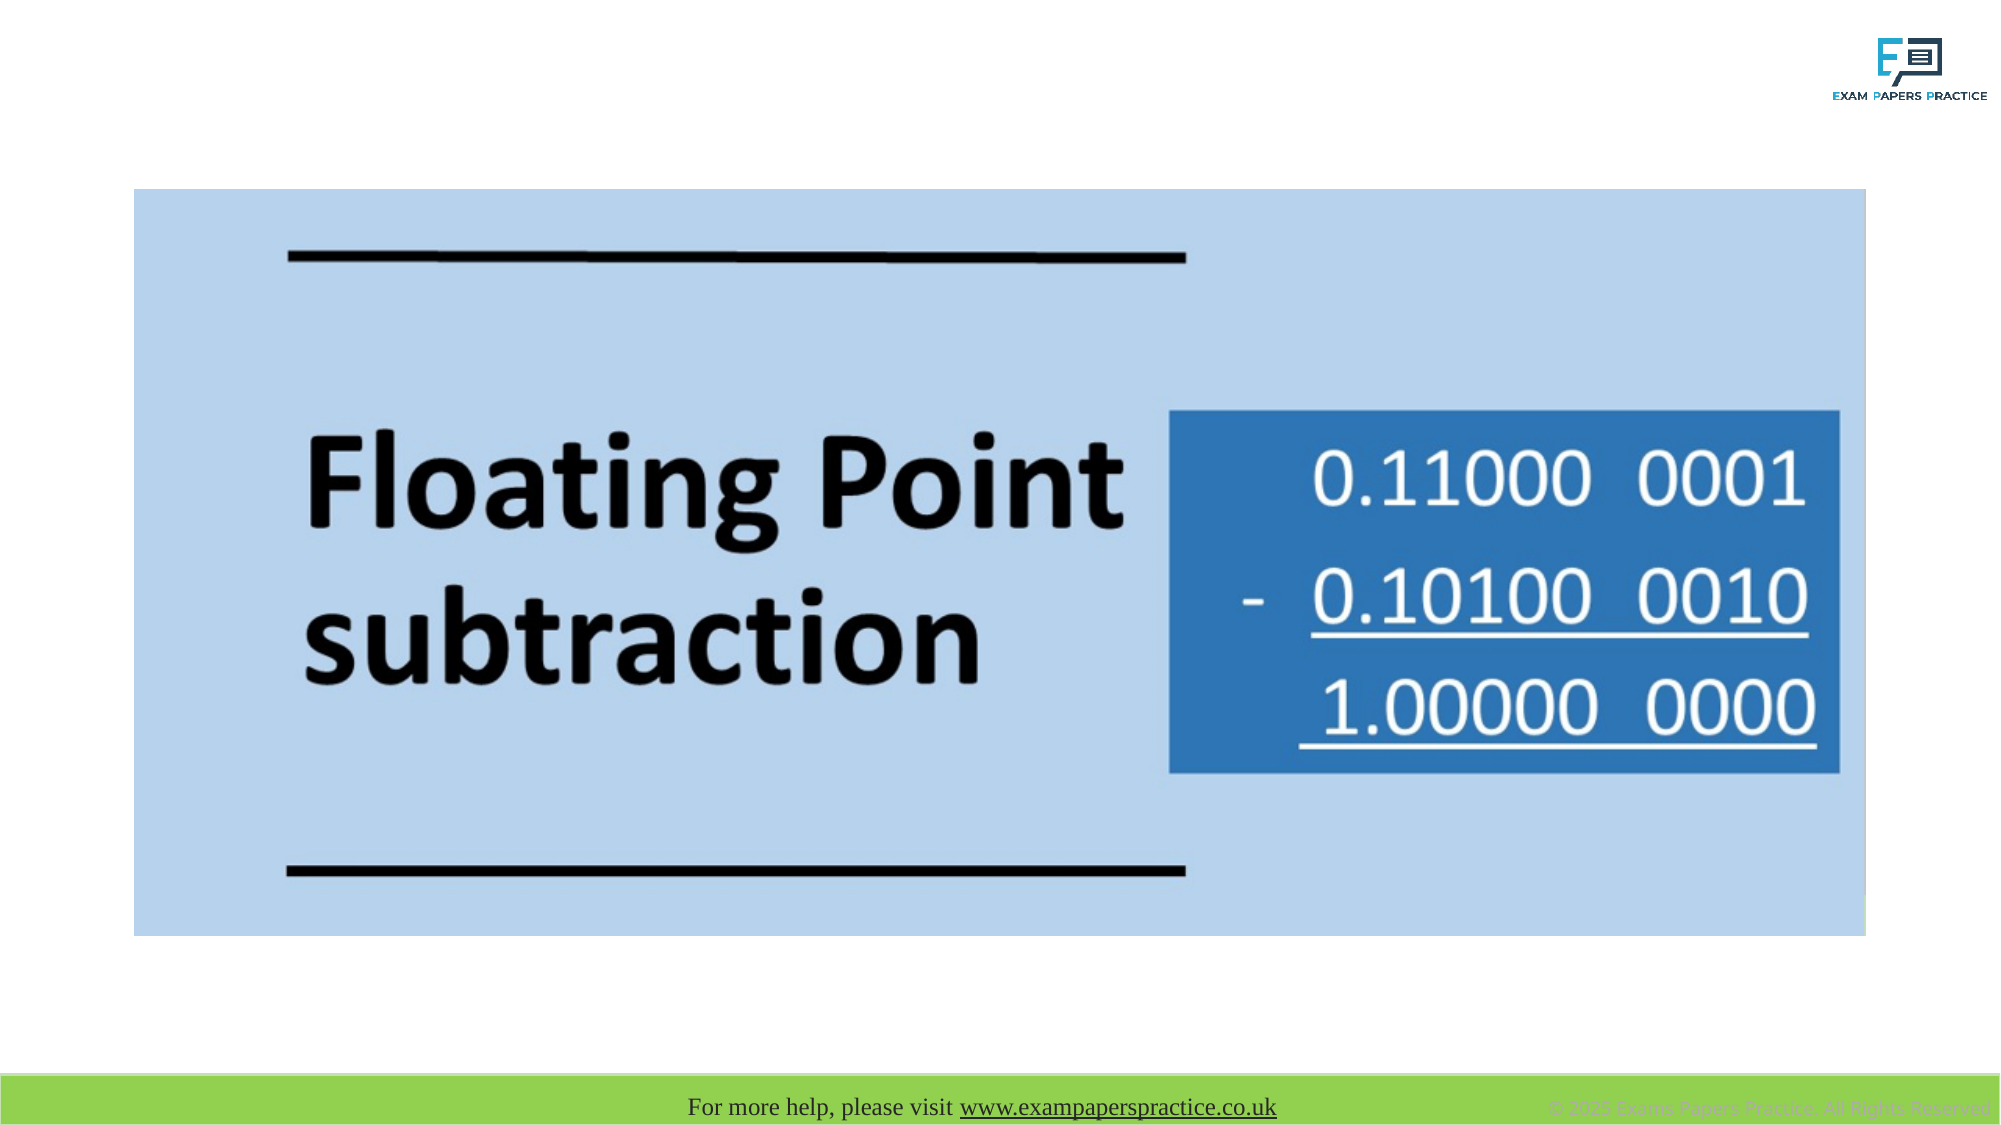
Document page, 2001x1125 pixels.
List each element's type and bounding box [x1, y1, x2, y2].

picture [134, 189, 1866, 936]
